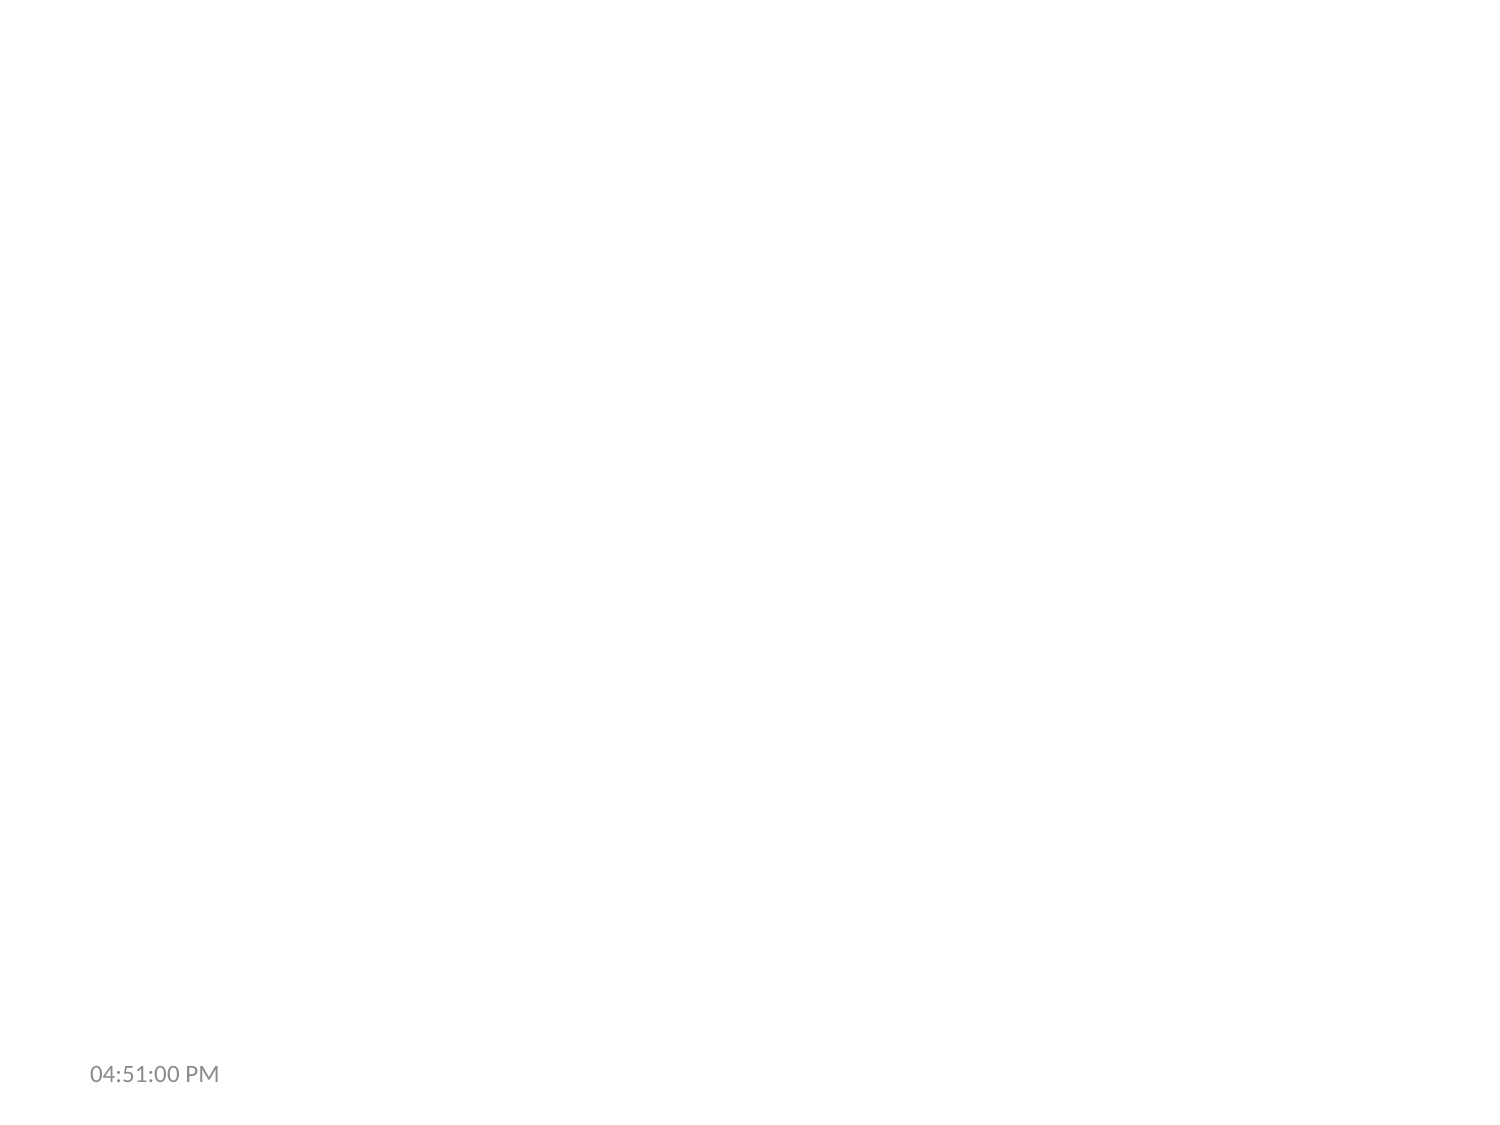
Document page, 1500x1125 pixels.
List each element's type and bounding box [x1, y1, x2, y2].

slide_number [75, 1042, 425, 1103]
